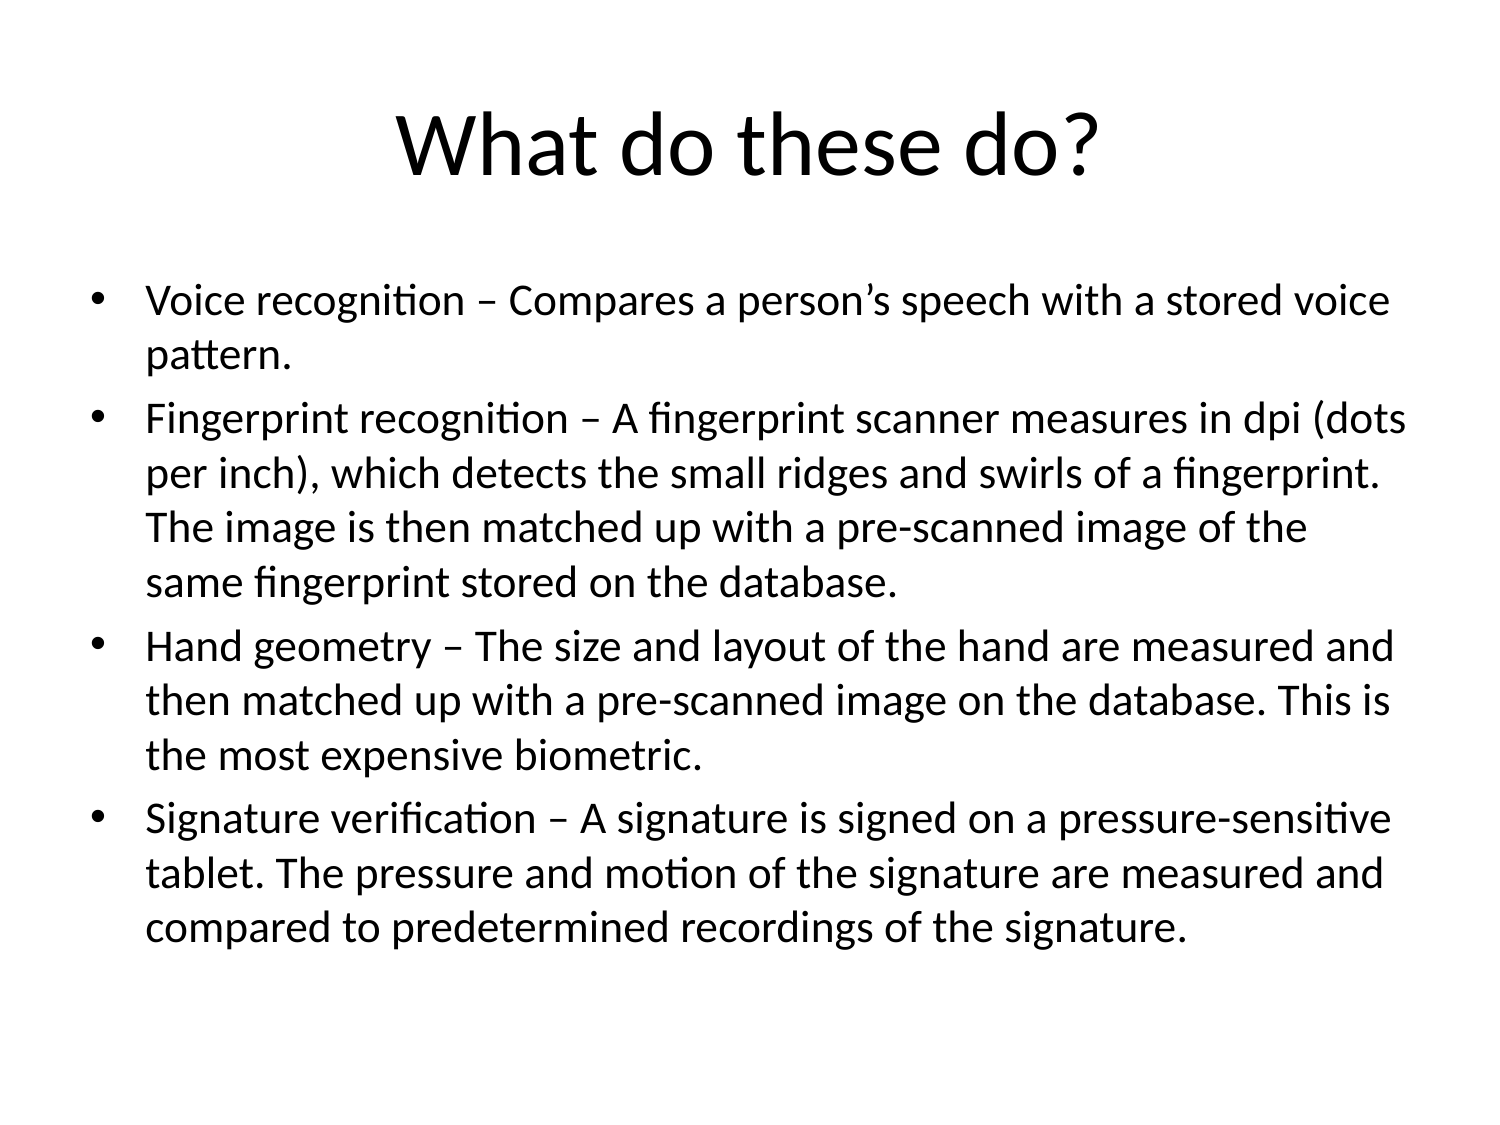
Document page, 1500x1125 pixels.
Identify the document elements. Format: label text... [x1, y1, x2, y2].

title What do these do? [75, 45, 1425, 233]
list Voice recognition – Compares a person’s speech with a stored voice pattern. Fingerprint recognition – A fingerprint scanner measures in dpi (dots per inch), which detects the small ridges and swirls of a fingerprint. The image is then matched up with a pre-scanned image of the same fingerprint stored on the database. Hand geometry – The size and layout of the hand are measured and then matched up with a pre-scanned image on the database. This is the most expensive biometric. Signature verification – A signature is signed on a pressure-sensitive tablet. The pressure and motion of the signature are measured and compared to predetermined recordings of the signature. [75, 262, 1425, 1005]
